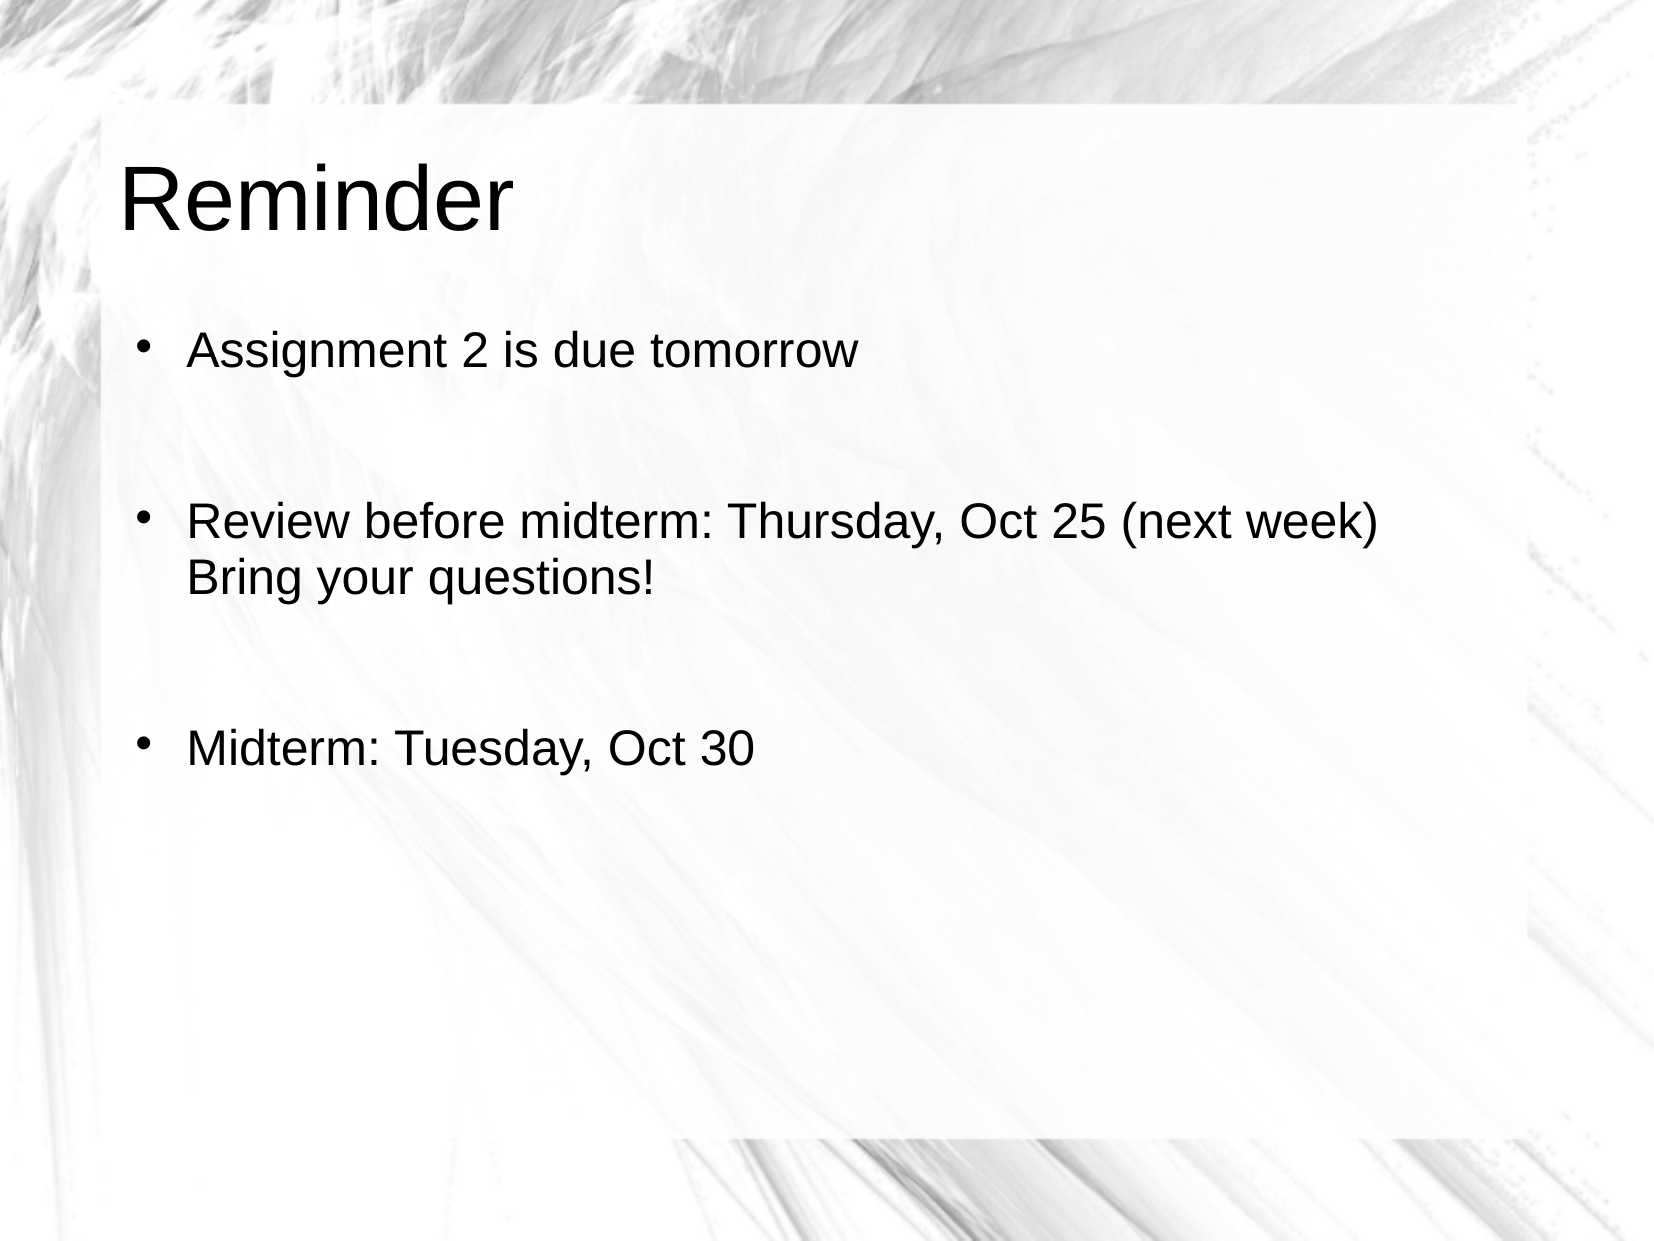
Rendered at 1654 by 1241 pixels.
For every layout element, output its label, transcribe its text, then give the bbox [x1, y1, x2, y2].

title Reminder [118, 93, 1506, 299]
picture [0, 0, 1654, 1241]
list Assignment 2 is due tomorrow Review before midterm: Thursday, Oct 25 (next week) Bring your questions! Midterm: Tuesday, Oct 30 [118, 319, 1571, 1109]
